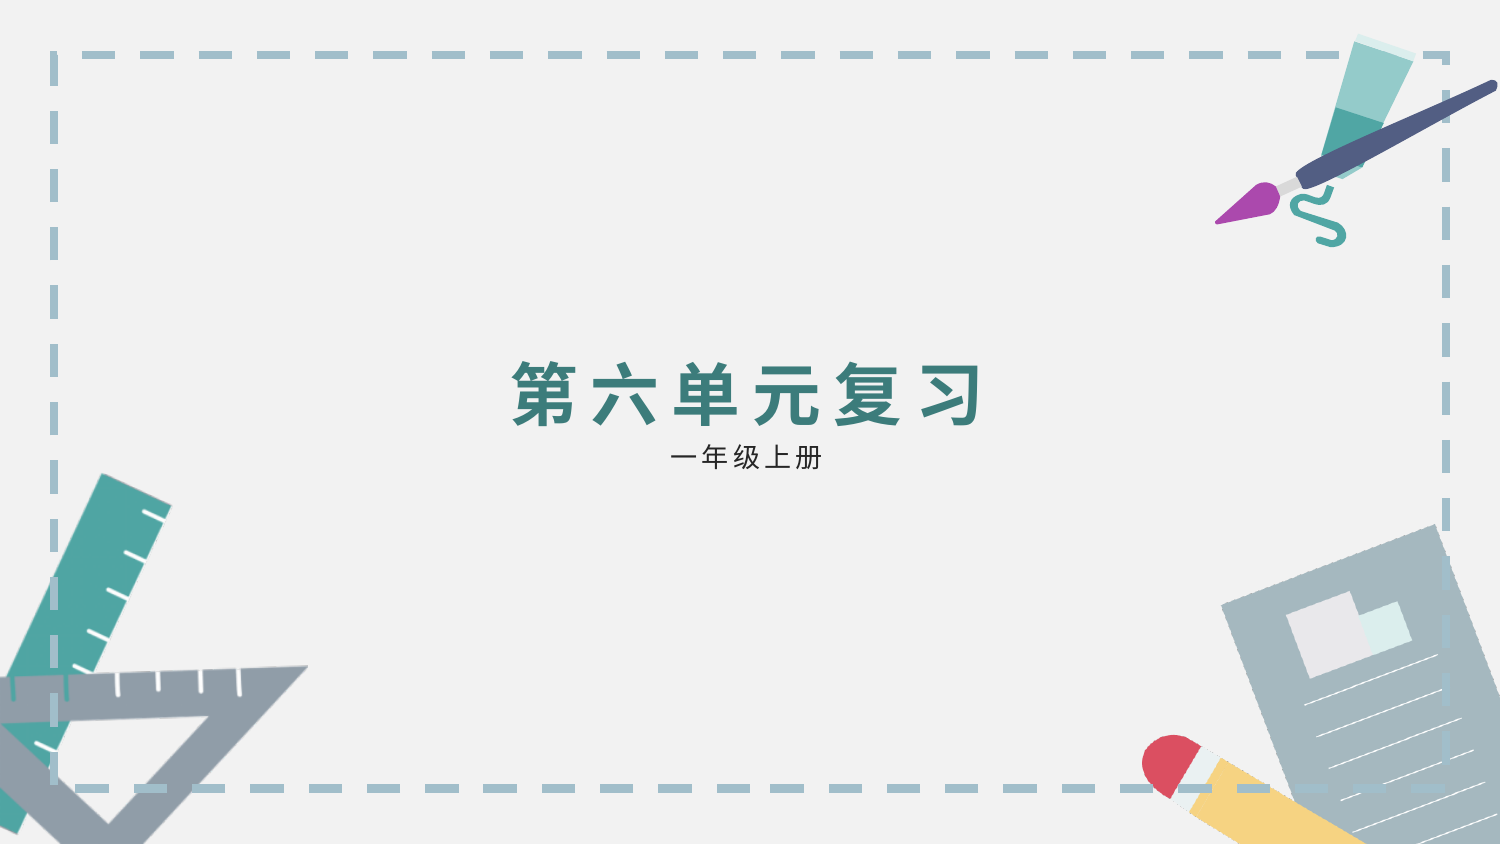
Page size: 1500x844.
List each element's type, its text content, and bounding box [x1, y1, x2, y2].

picture [1141, 523, 1500, 844]
picture [0, 458, 308, 844]
text_box 第六单元复习 [281, 263, 1212, 435]
text_box 一年级上册 [281, 440, 1212, 587]
